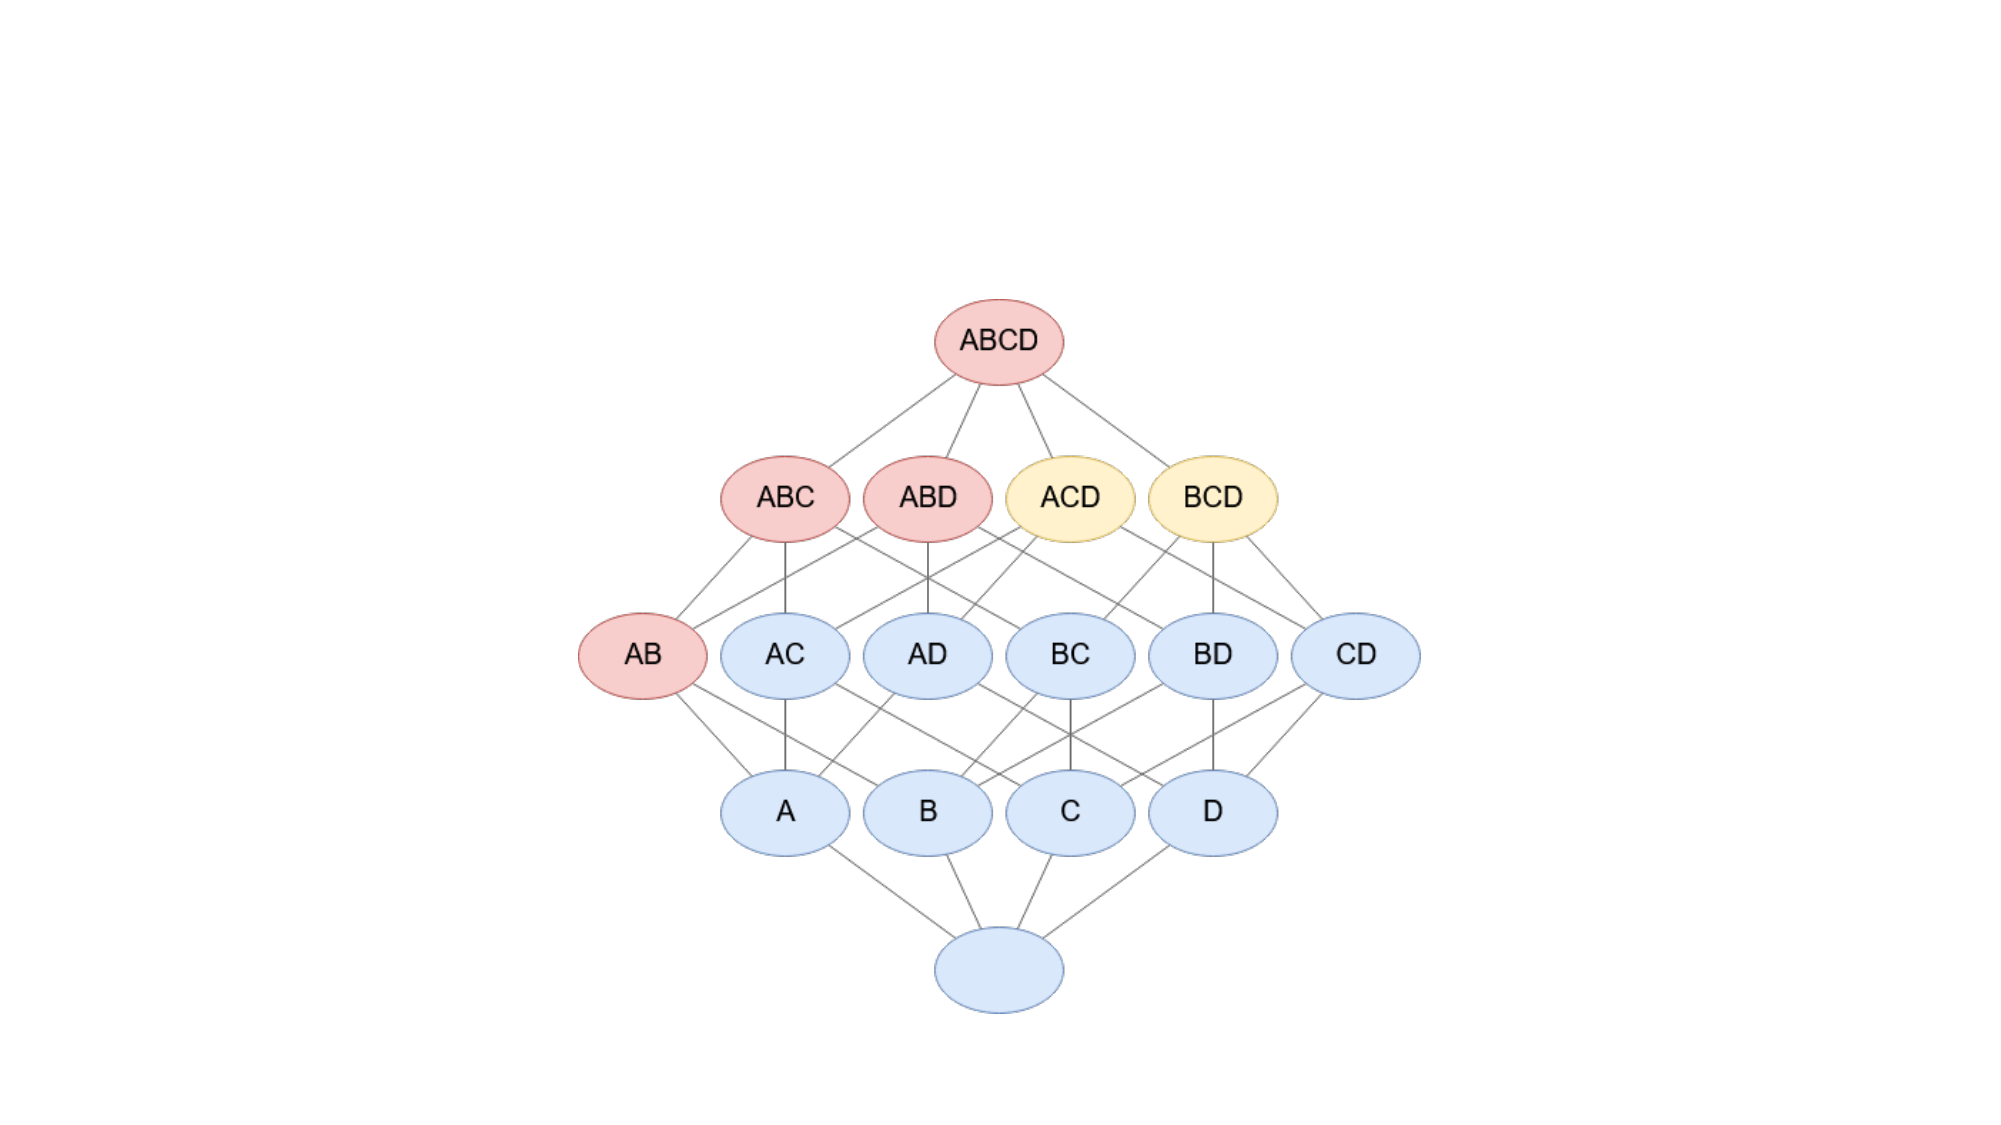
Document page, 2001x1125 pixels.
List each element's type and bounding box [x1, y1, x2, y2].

list [578, 299, 1421, 1014]
